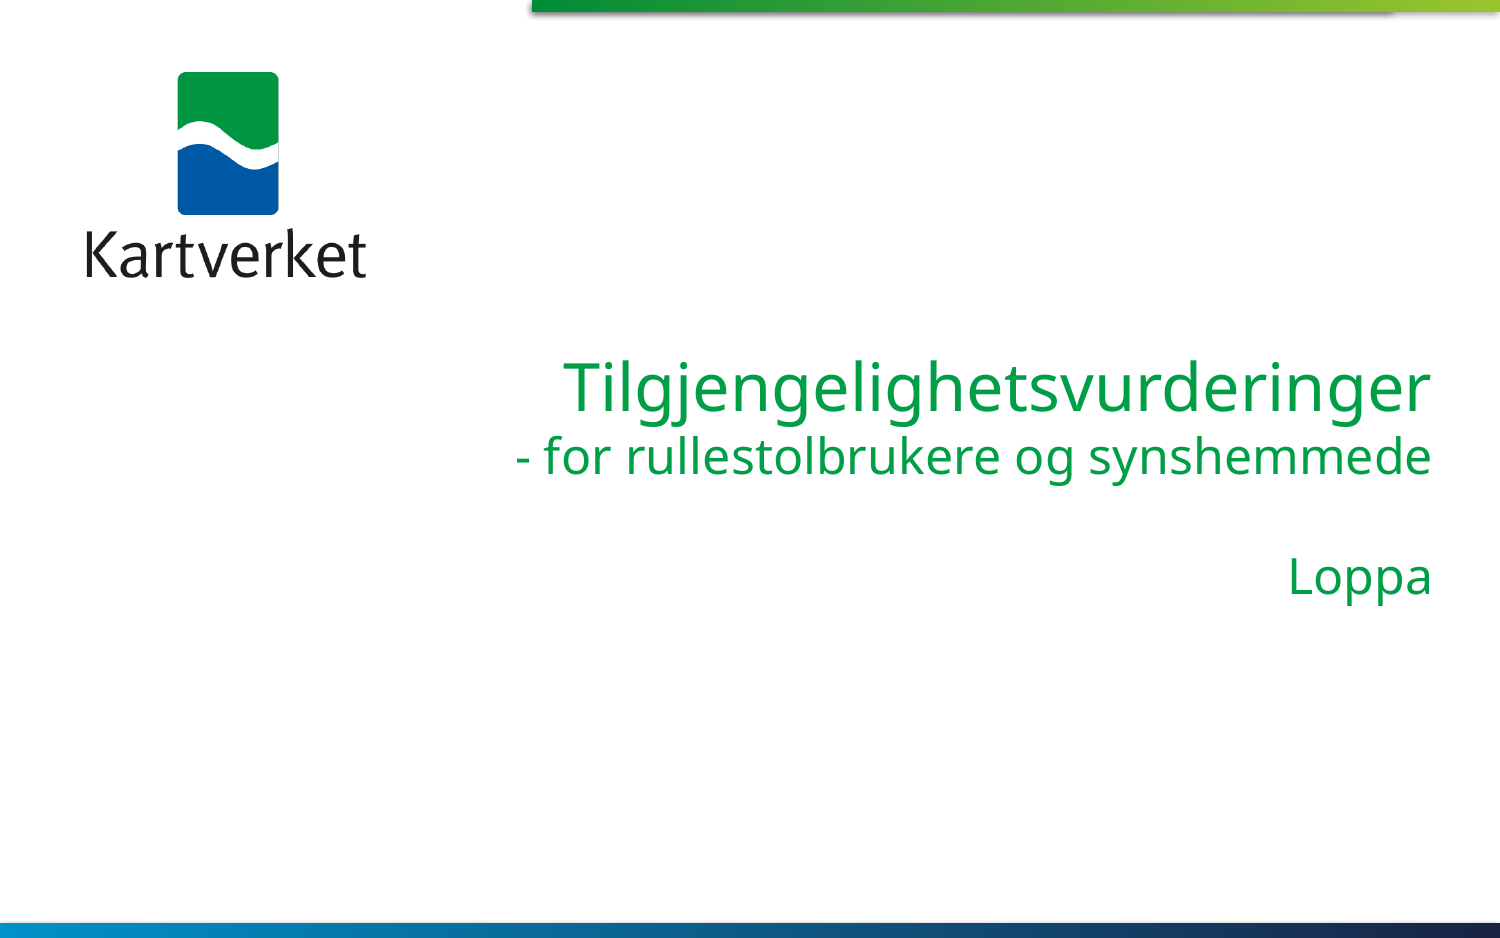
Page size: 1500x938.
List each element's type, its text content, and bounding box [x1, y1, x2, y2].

text_box Tilgjengelighetsvurderinger - for rullestolbrukere og synshemmede Loppa [66, 337, 1449, 613]
